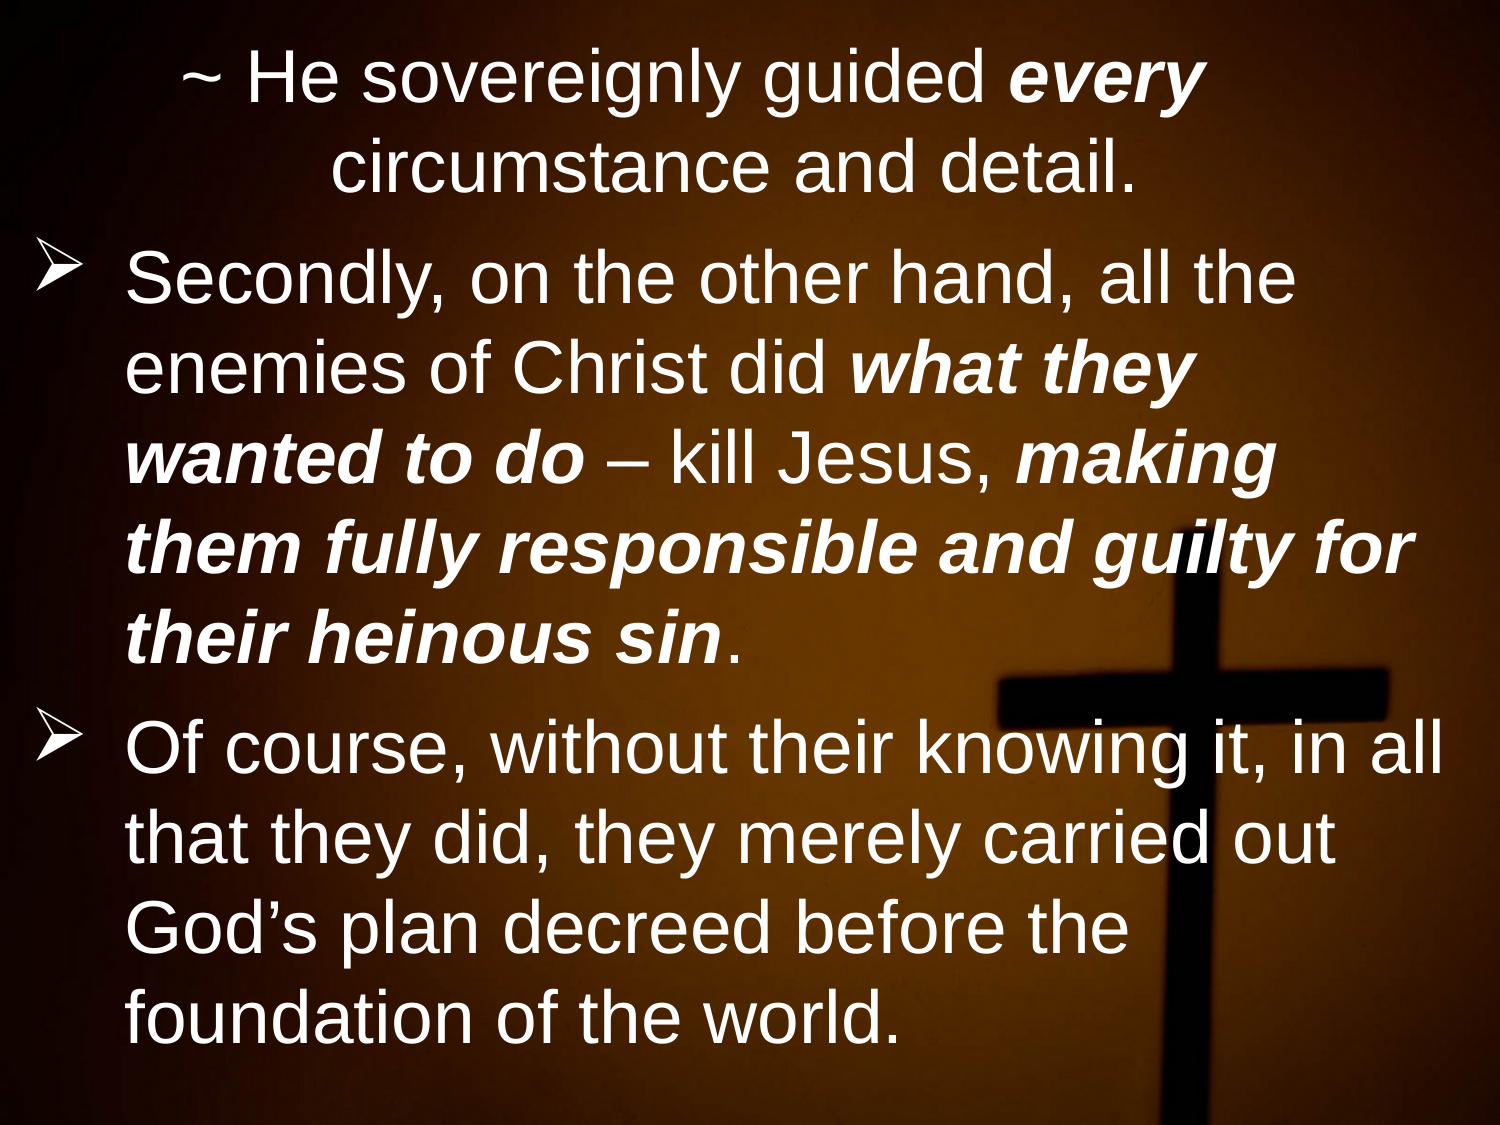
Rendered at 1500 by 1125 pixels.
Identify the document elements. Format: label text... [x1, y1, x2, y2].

subtitle ~ He sovereignly guided every circumstance and detail. Secondly, on the other hand, all the enemies of Christ did what they wanted to do – kill Jesus, making them fully responsible and guilty for their heinous sin. Of course, without their knowing it, in all that they did, they merely carried out God’s plan decreed before the foundation of the world. [15, 19, 1483, 1110]
picture [0, 0, 1500, 1125]
